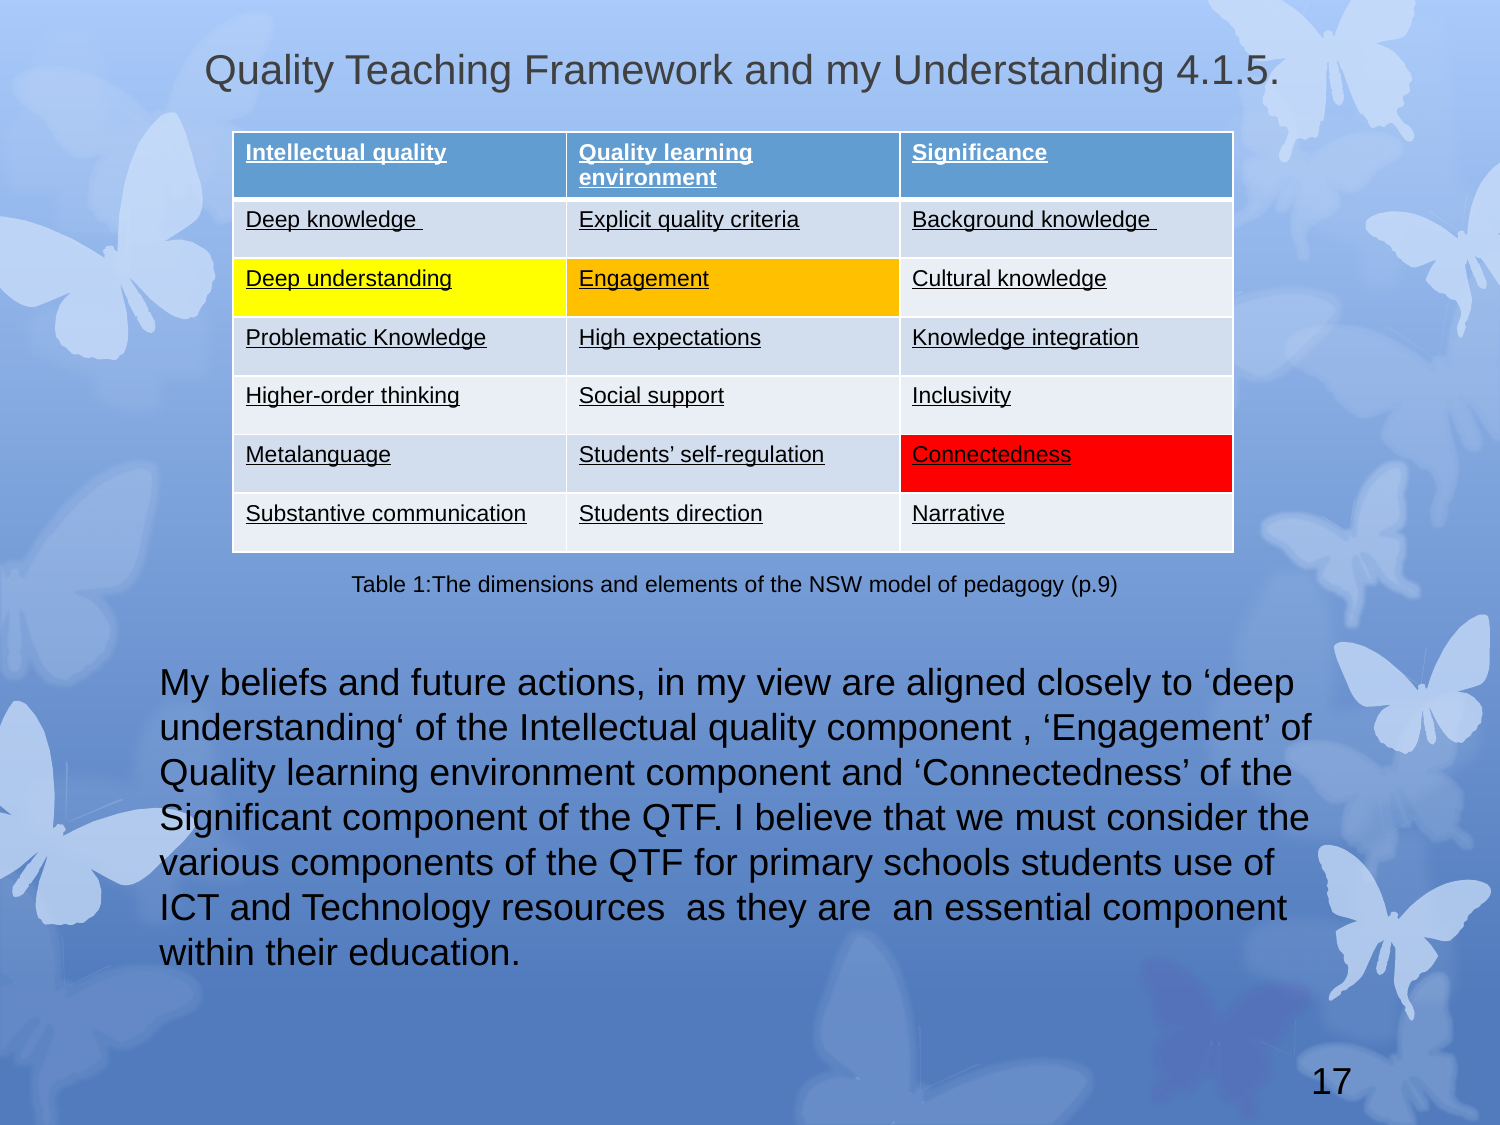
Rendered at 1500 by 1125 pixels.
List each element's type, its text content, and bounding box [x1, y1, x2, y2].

table_cell High expectations [567, 318, 899, 375]
table_header Significance [901, 133, 1232, 197]
table_cell Higher-order thinking [234, 377, 566, 434]
table_cell Metalanguage [234, 435, 566, 492]
table_cell Connectedness [901, 435, 1232, 492]
table_cell Deep knowledge [234, 202, 566, 257]
table_cell Students’ self-regulation [567, 435, 899, 492]
table_cell Engagement [567, 259, 899, 316]
table_cell Deep understanding [234, 259, 566, 316]
table_cell Background knowledge [901, 202, 1232, 257]
table_cell Students direction [567, 494, 899, 551]
title Quality Teaching Framework and my Understanding 4.1.5. [129, 16, 1356, 120]
table_cell Explicit quality criteria [567, 202, 899, 257]
table_cell Knowledge integration [901, 318, 1232, 375]
table_cell Cultural knowledge [901, 259, 1232, 316]
table_cell Social support [567, 377, 899, 434]
text_box 17 [1296, 1049, 1385, 1110]
table_cell Inclusivity [901, 377, 1232, 434]
table_cell Substantive communication [234, 494, 566, 551]
table_header Intellectual quality [234, 133, 566, 197]
text_box Table 1:The dimensions and elements of the NSW model of pedagogy (p.9) [233, 562, 1238, 605]
table_cell Narrative [901, 494, 1232, 551]
text_box My beliefs and future actions, in my view are aligned closely to ‘deep understanding‘ of the Intellectual quality component , ‘Engagement’ of Quality learning environment component and ‘Connectedness’ of the Significant component of the QTF. I believe that we must consider the various components of the QTF for primary schools students use of ICT and Technology resources as they are an essential component within their education. [144, 651, 1356, 981]
table_header Quality learning environment [567, 133, 899, 197]
table_cell Problematic Knowledge [234, 318, 566, 375]
